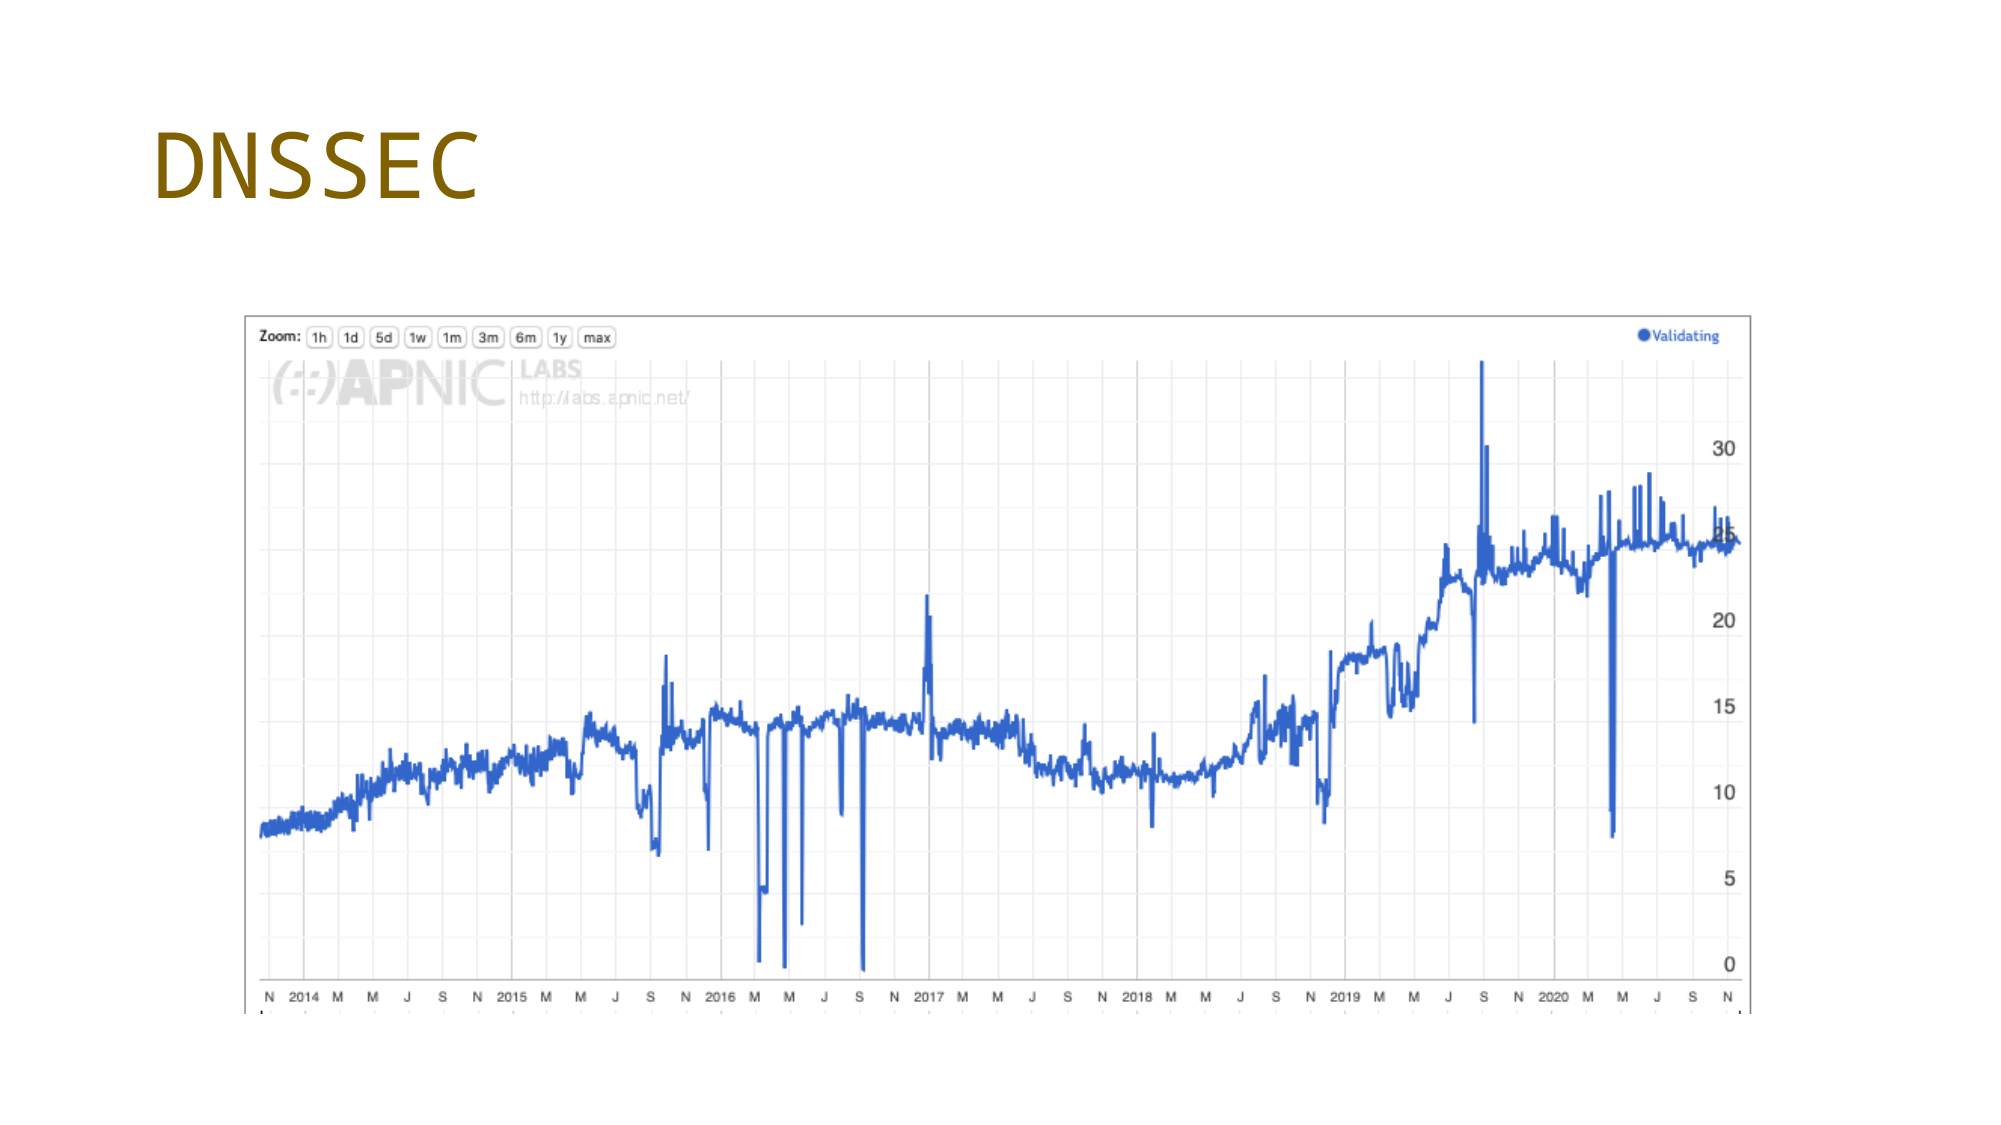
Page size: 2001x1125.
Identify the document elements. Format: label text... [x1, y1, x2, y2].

title DNSSEC [137, 59, 1863, 278]
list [237, 299, 1762, 1014]
